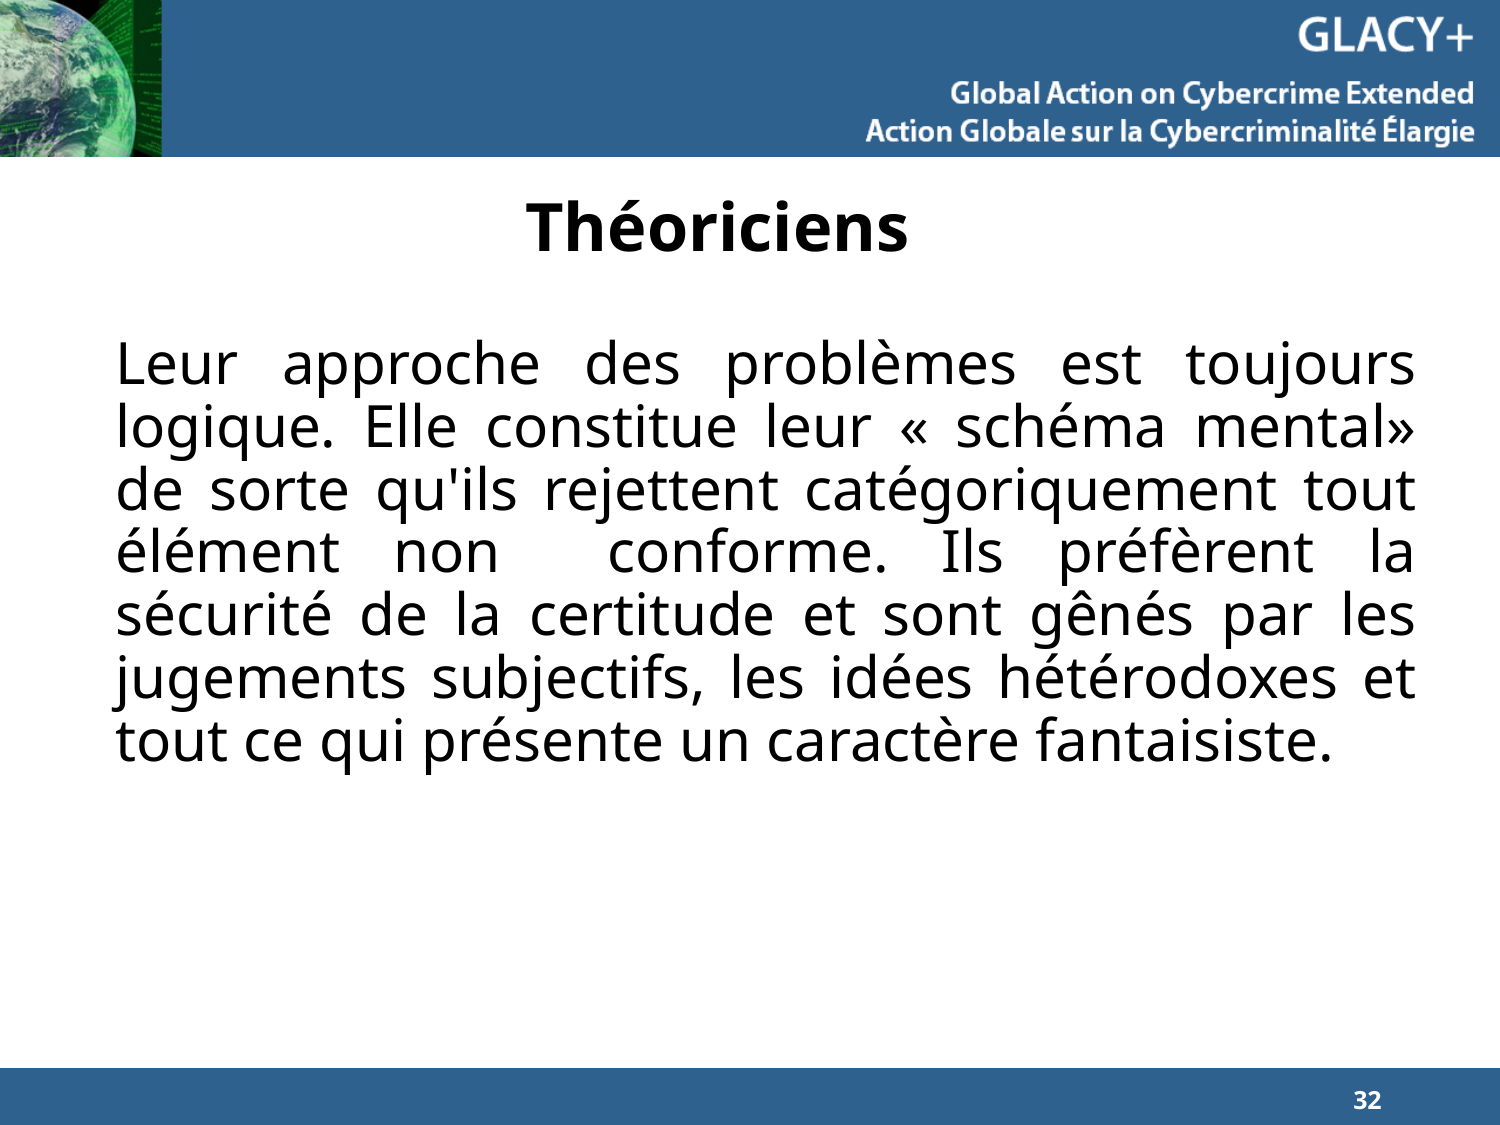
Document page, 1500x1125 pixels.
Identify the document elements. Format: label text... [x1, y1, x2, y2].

slide_number 32 [1059, 1071, 1397, 1125]
picture [0, 0, 1500, 157]
list Leur approche des problèmes est toujours logique. Elle constitue leur « schéma mental» de sorte qu'ils rejettent catégoriquement tout élément non conforme. Ils préfèrent la sécurité de la certitude et sont gênés par les jugements subjectifs, les idées hétérodoxes et tout ce qui présente un caractère fantaisiste. [100, 326, 1432, 1028]
title Théoriciens [0, 154, 1449, 305]
